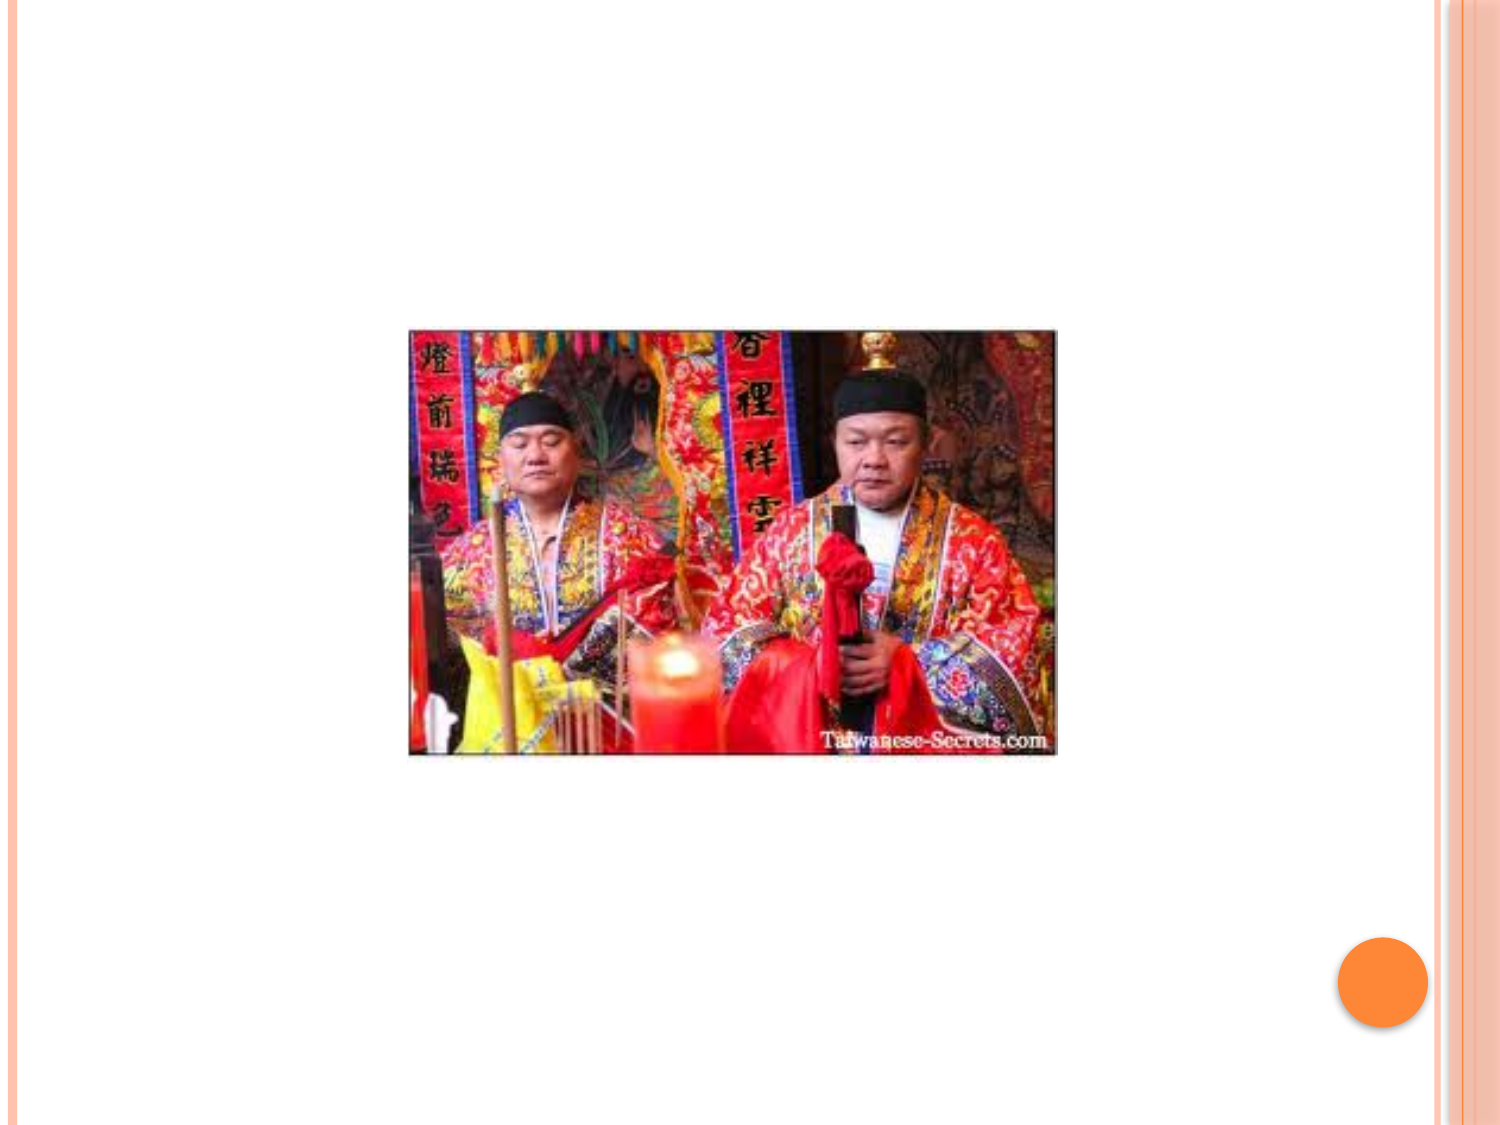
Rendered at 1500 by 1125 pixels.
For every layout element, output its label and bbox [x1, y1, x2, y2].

list [406, 325, 1058, 763]
